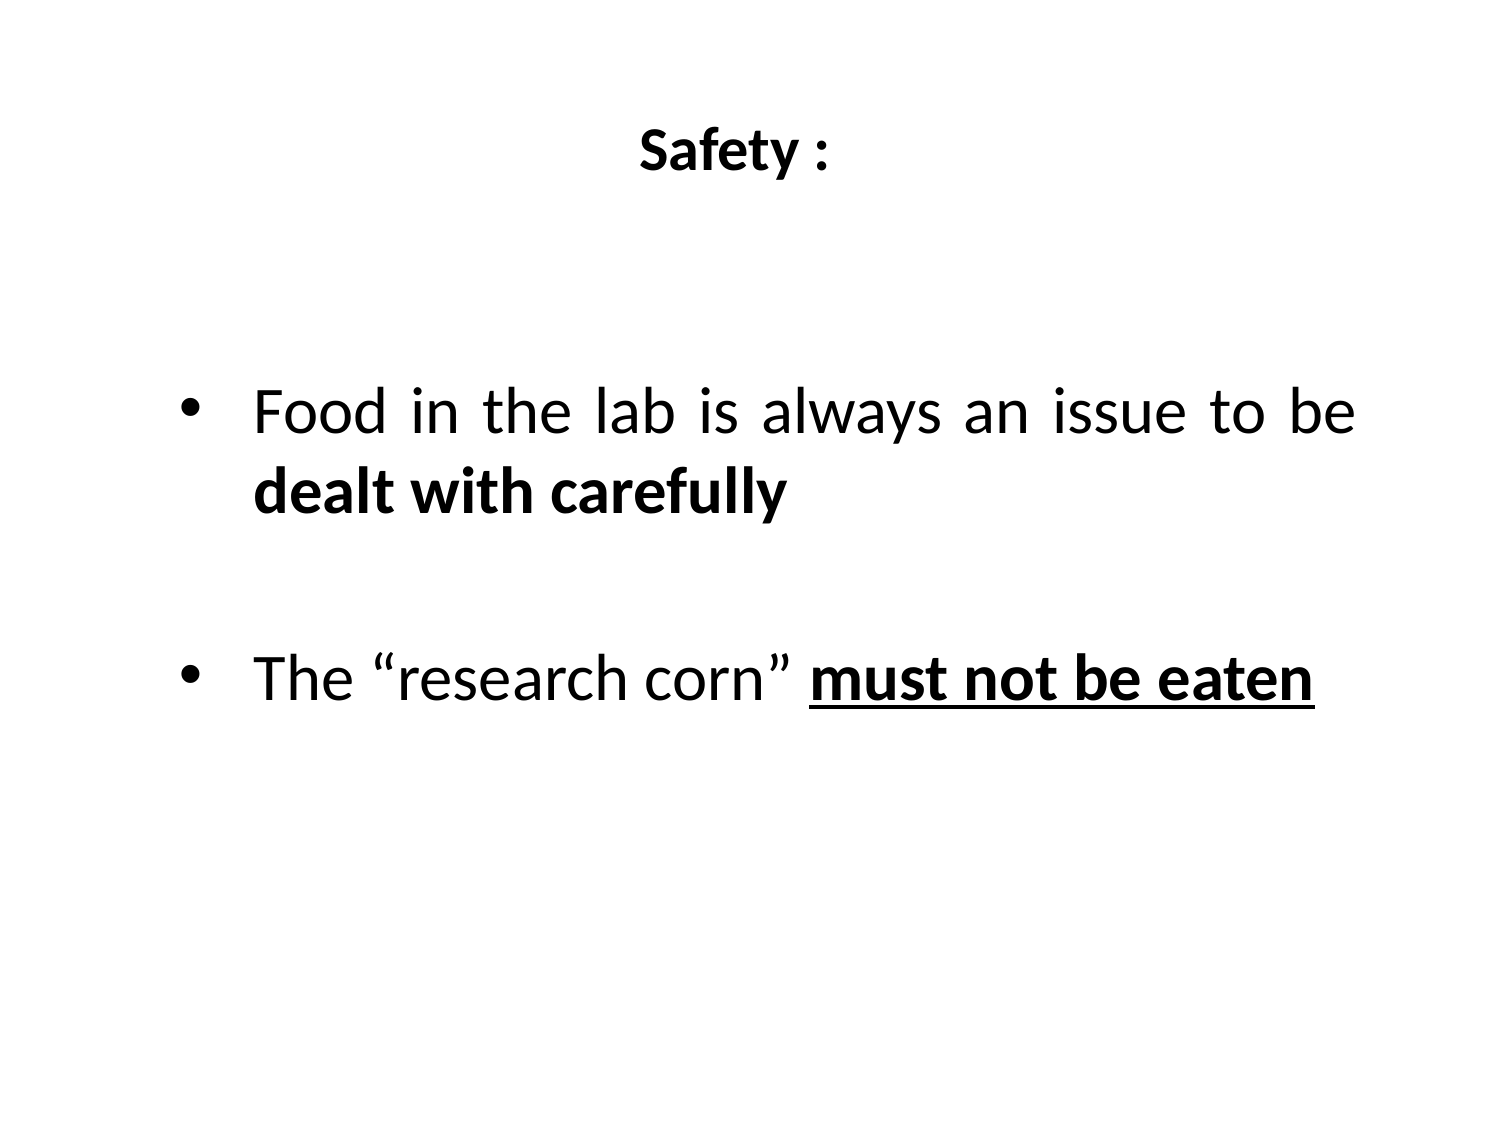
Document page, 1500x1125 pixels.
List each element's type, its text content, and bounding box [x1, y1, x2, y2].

title Safety : [97, 100, 1373, 266]
subtitle Food in the lab is always an issue to be dealt with carefully The “research corn” must not be eaten [163, 265, 1373, 925]
